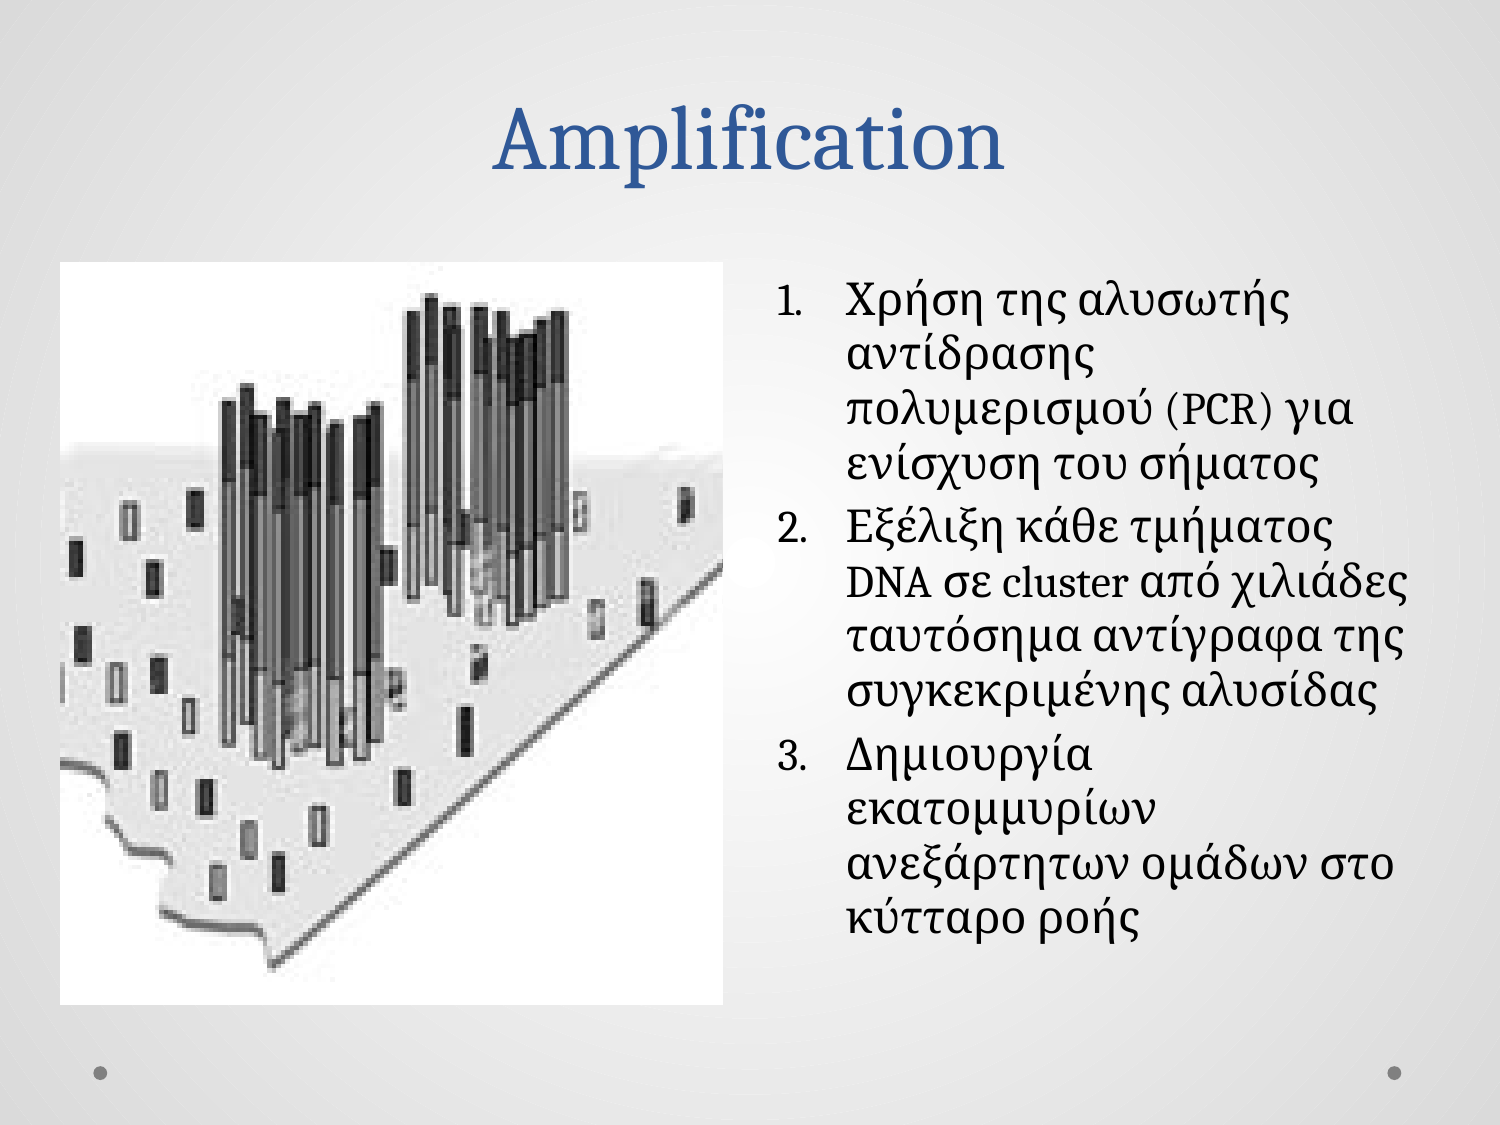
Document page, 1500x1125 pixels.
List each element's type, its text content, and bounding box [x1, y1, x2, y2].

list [59, 262, 724, 1006]
title Amplification [75, 0, 1425, 196]
list Χρήση της αλυσωτής αντίδρασης πολυμερισμού (PCR) για ενίσχυση του σήματος Εξέλιξη κάθε τμήματος DNA σε cluster από χιλιάδες ταυτόσημα αντίγραφα της συγκεκριμένης αλυσίδας Δημιουργία εκατομμυρίων ανεξάρτητων ομάδων στο κύτταρο ροής [762, 262, 1425, 1005]
